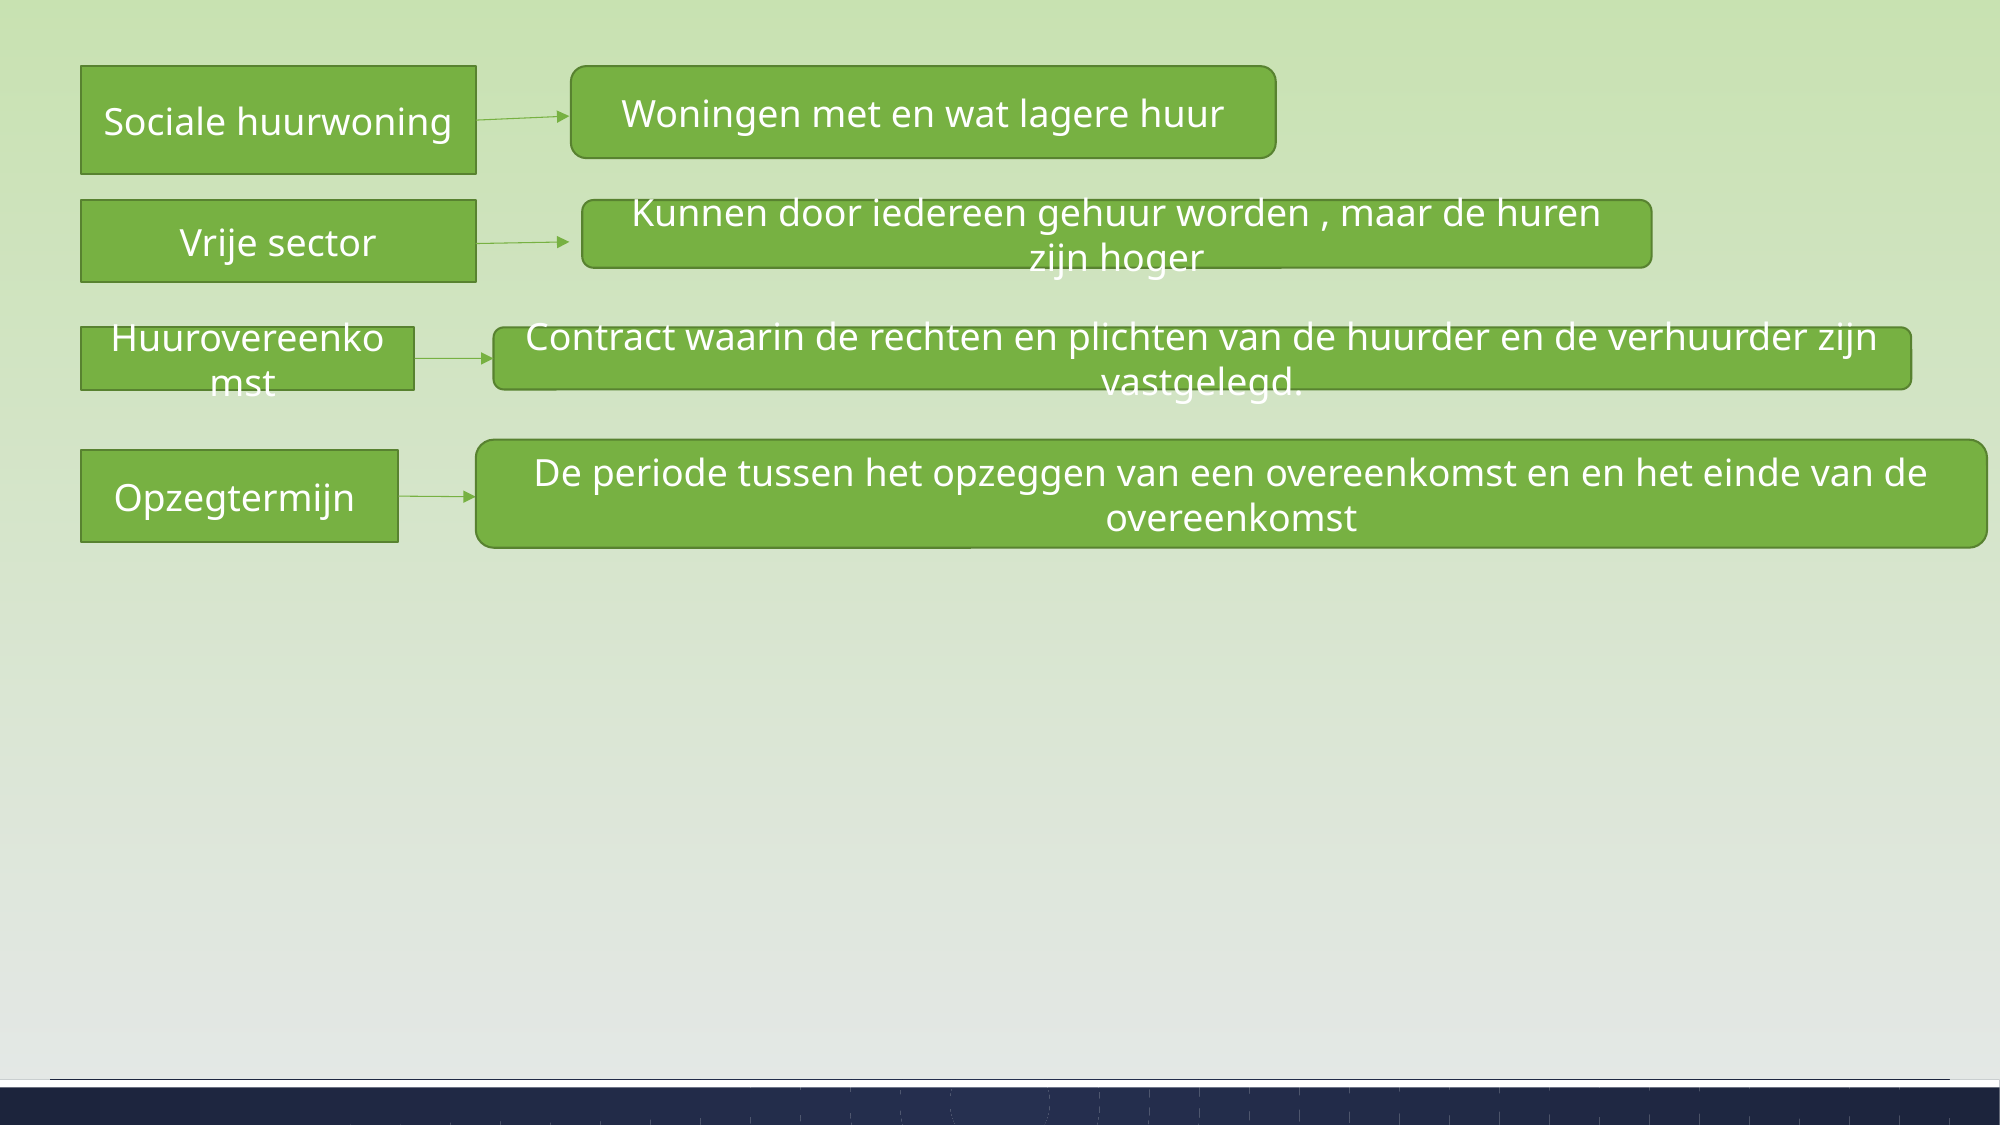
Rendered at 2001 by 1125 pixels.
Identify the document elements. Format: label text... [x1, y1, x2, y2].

text_box Sociale huurwoning [80, 65, 477, 175]
text_box Contract waarin de rechten en plichten van de huurder en de verhuurder zijn vastgelegd. [492, 326, 1913, 391]
text_box Vrije sector [80, 199, 477, 283]
text_box Woningen met en wat lagere huur [569, 65, 1277, 160]
text_box Opzegtermijn [80, 449, 399, 543]
text_box Kunnen door iedereen gehuur worden , maar de huren zijn hoger [581, 198, 1653, 269]
list [24, 30, 1999, 997]
text_box De periode tussen het opzeggen van een overeenkomst en en het einde van de overeenkomst [474, 438, 1989, 549]
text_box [475, 116, 570, 121]
text_box Huurovereenkomst [80, 326, 415, 391]
